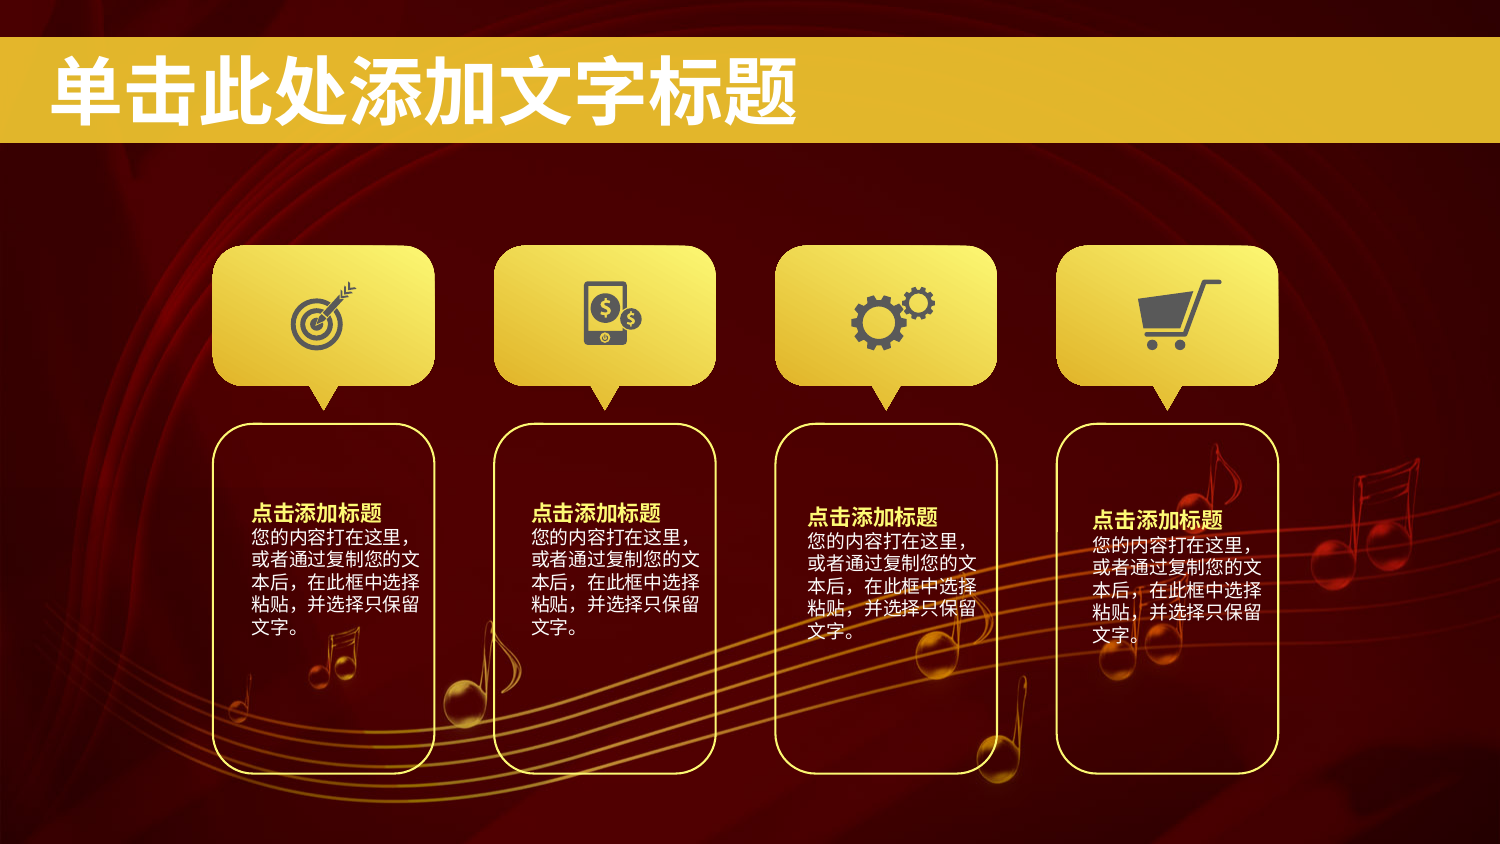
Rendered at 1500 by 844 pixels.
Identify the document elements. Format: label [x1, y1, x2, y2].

text_box [775, 245, 997, 411]
picture [0, 0, 1500, 37]
text_box [1056, 423, 1279, 774]
text_box [212, 423, 437, 774]
text_box [494, 423, 716, 774]
text_box [775, 423, 997, 774]
picture [0, 143, 1500, 844]
text_box [494, 245, 716, 411]
text_box [212, 245, 435, 411]
text_box [1056, 245, 1279, 411]
